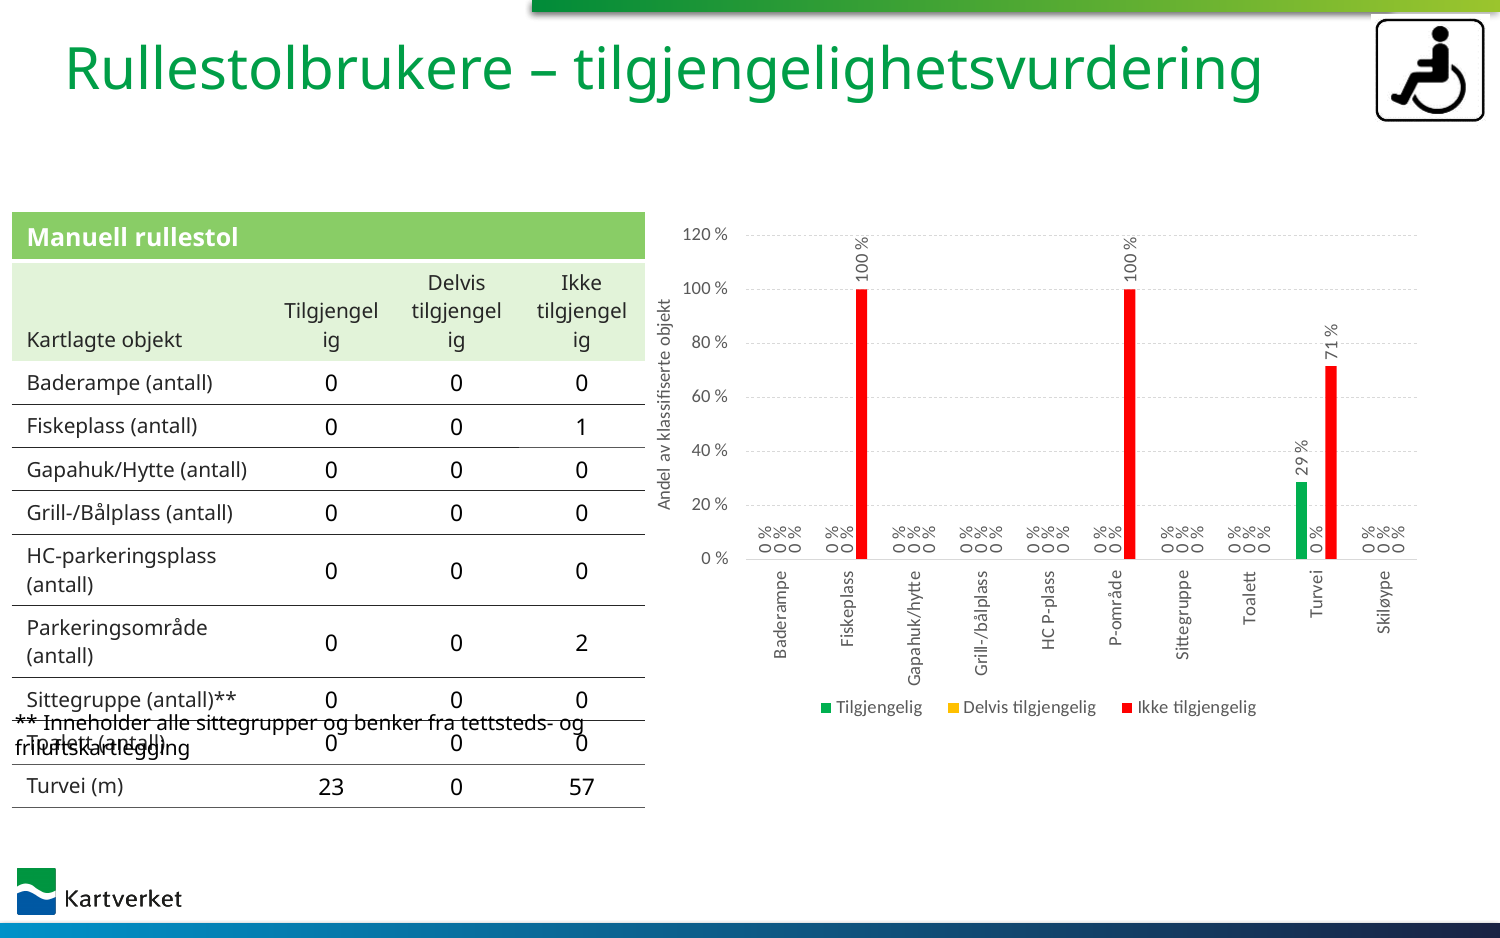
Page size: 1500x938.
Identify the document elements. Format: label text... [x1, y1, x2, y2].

table_cell 0 [394, 678, 519, 702]
table_cell 0 [269, 678, 394, 702]
picture [1371, 13, 1491, 127]
table_cell 0 [269, 535, 394, 605]
table_cell 0 [519, 678, 638, 702]
table_cell 1 [519, 405, 638, 447]
table_cell Kartlagte objekt [12, 263, 269, 361]
table_cell Tilgjengelig [269, 263, 394, 361]
table_cell 23 [269, 768, 394, 807]
table_cell Delvis tilgjengelig [394, 263, 519, 361]
table_cell 0 [269, 448, 394, 490]
table_cell Baderampe (antall) [12, 361, 269, 404]
table_cell Grill-/Bålplass (antall) [12, 491, 269, 534]
table_cell 0 [269, 405, 394, 447]
table_cell 2 [519, 606, 638, 677]
table_cell HC-parkeringsplass (antall) [12, 535, 269, 605]
table_cell 0 [394, 606, 519, 677]
table_cell 0 [519, 361, 638, 404]
text_box Rullestolbrukere – tilgjengelighetsvurdering [49, 12, 1372, 109]
table_cell 0 [519, 448, 638, 490]
table_cell 0 [394, 448, 519, 490]
picture [643, 218, 1427, 728]
table_cell 0 [269, 361, 394, 404]
table_cell Parkeringsområde (antall) [12, 606, 269, 677]
table_cell Gapahuk/Hytte (antall) [12, 448, 269, 490]
table_cell 0 [394, 491, 519, 534]
table_cell 0 [269, 491, 394, 534]
table_cell 0 [394, 535, 519, 605]
table_cell 0 [519, 535, 638, 605]
table_cell Sittegruppe (antall)** [12, 678, 269, 702]
table_cell 0 [519, 491, 638, 534]
table_cell Fiskeplass (antall) [12, 405, 269, 447]
table_cell 0 [394, 768, 519, 807]
table_cell Turvei (m) [12, 768, 269, 807]
table_cell 0 [269, 606, 394, 677]
table_cell Ikke tilgjengelig [519, 263, 638, 361]
table_cell 0 [394, 361, 519, 404]
text_box ** Inneholder alle sittegrupper og benker fra tettsteds- og friluftskartlegging [0, 702, 745, 768]
table_header Manuell rullestol [12, 212, 645, 259]
table_cell 0 [394, 405, 519, 447]
table_cell 57 [519, 768, 645, 807]
